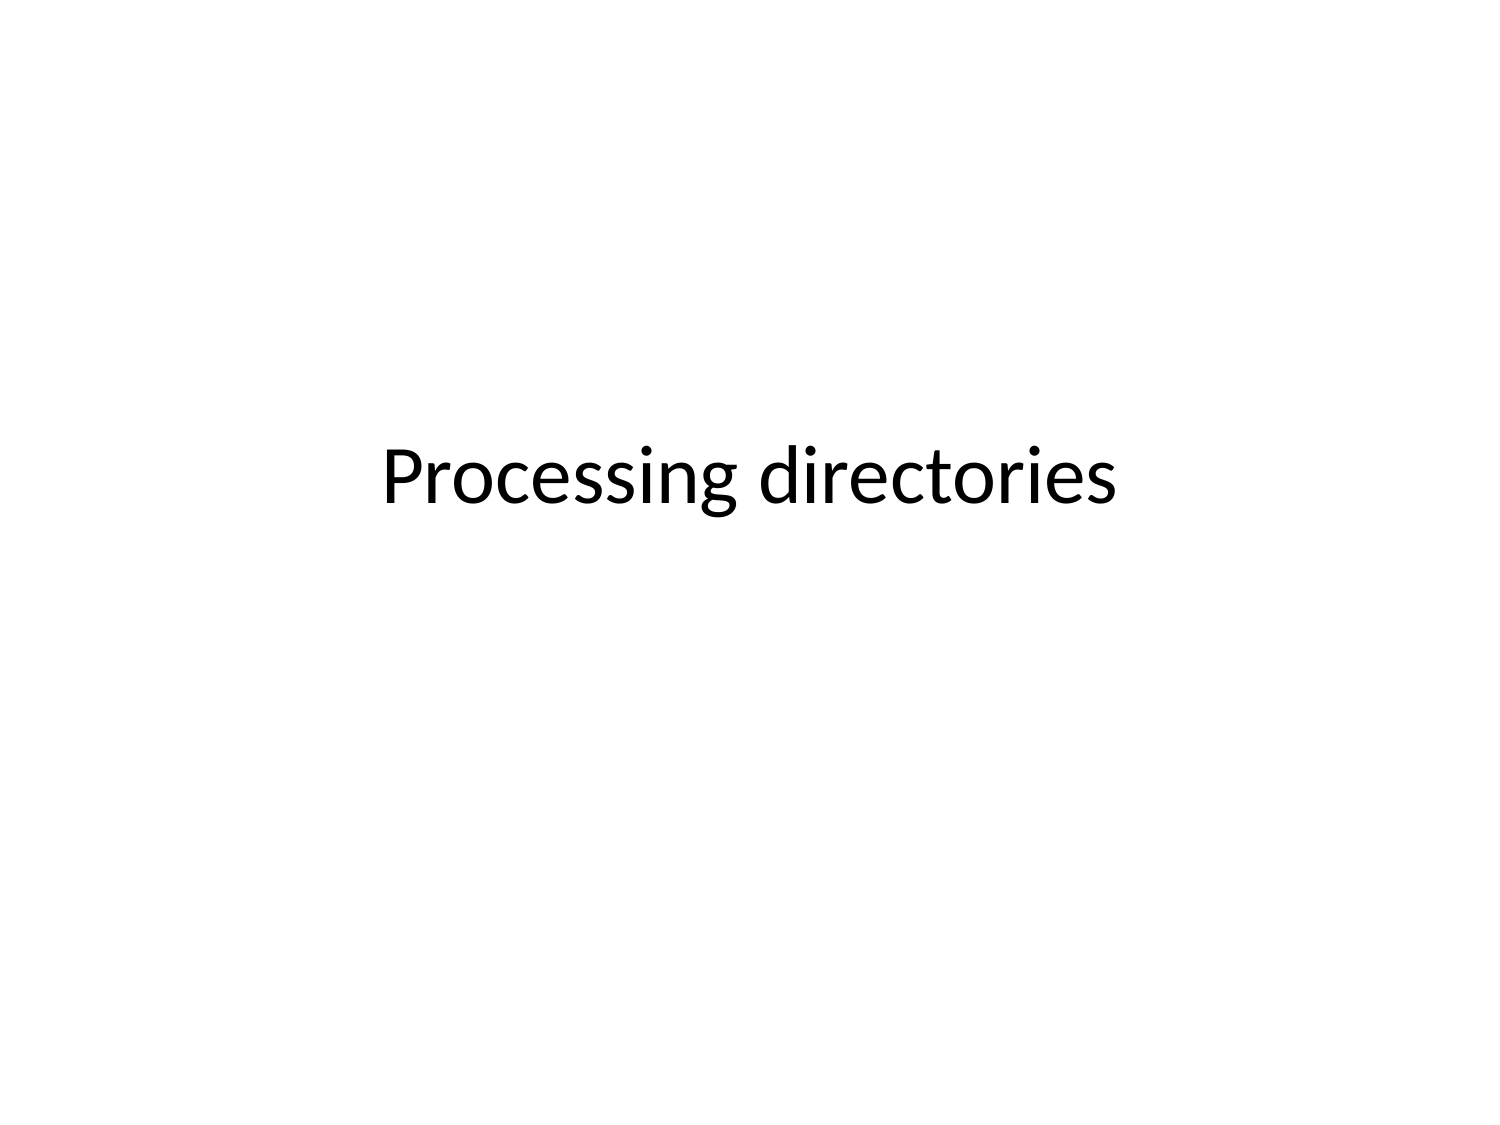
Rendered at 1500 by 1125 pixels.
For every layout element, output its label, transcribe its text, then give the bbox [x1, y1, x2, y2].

title Processing directories [112, 349, 1388, 591]
